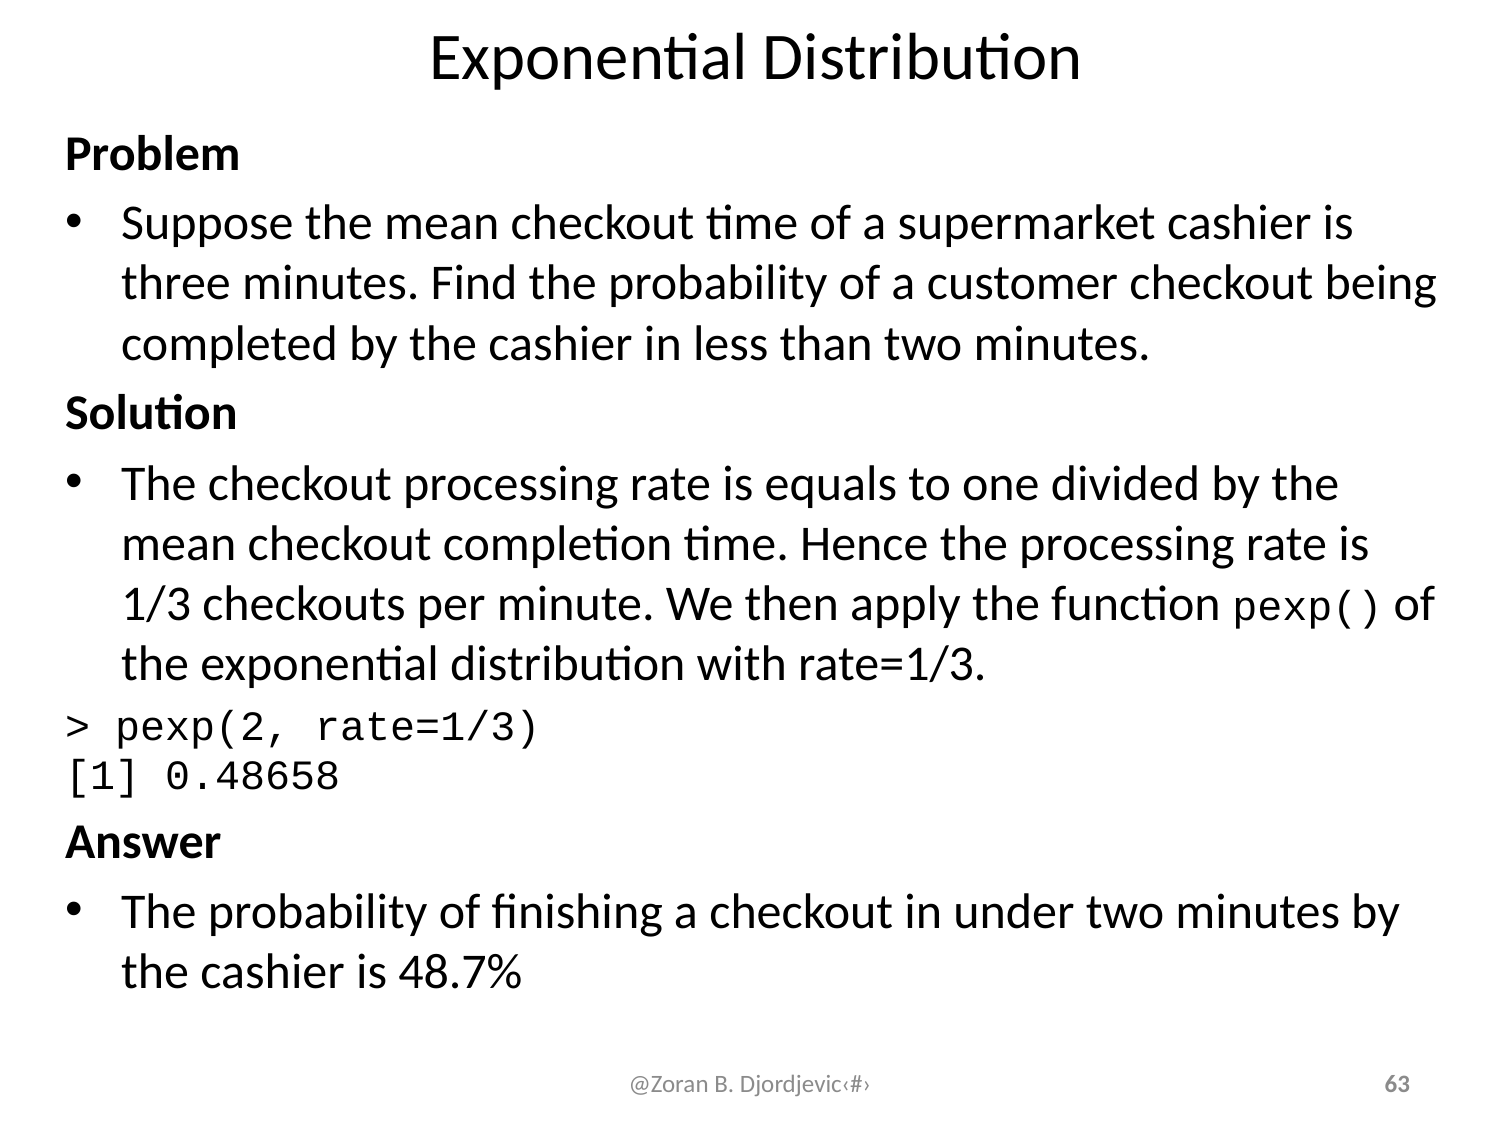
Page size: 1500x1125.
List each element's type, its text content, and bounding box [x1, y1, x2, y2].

list Problem Suppose the mean checkout time of a supermarket cashier is three minutes. Find the probability of a customer checkout being completed by the cashier in less than two minutes. Solution The checkout processing rate is equals to one divided by the mean checkout completion time. Hence the processing rate is 1/3 checkouts per minute. We then apply the function pexp() of the exponential distribution with rate=1/3. > pexp(2, rate=1/3) [1] 0.48658 Answer The probability of finishing a checkout in under two minutes by the cashier is 48.7% [50, 112, 1463, 1050]
title Exponential Distribution [50, 2, 1463, 103]
footer @Zoran B. Djordjevic‹#› [512, 1062, 988, 1103]
slide_number 63 [1074, 1062, 1425, 1103]
